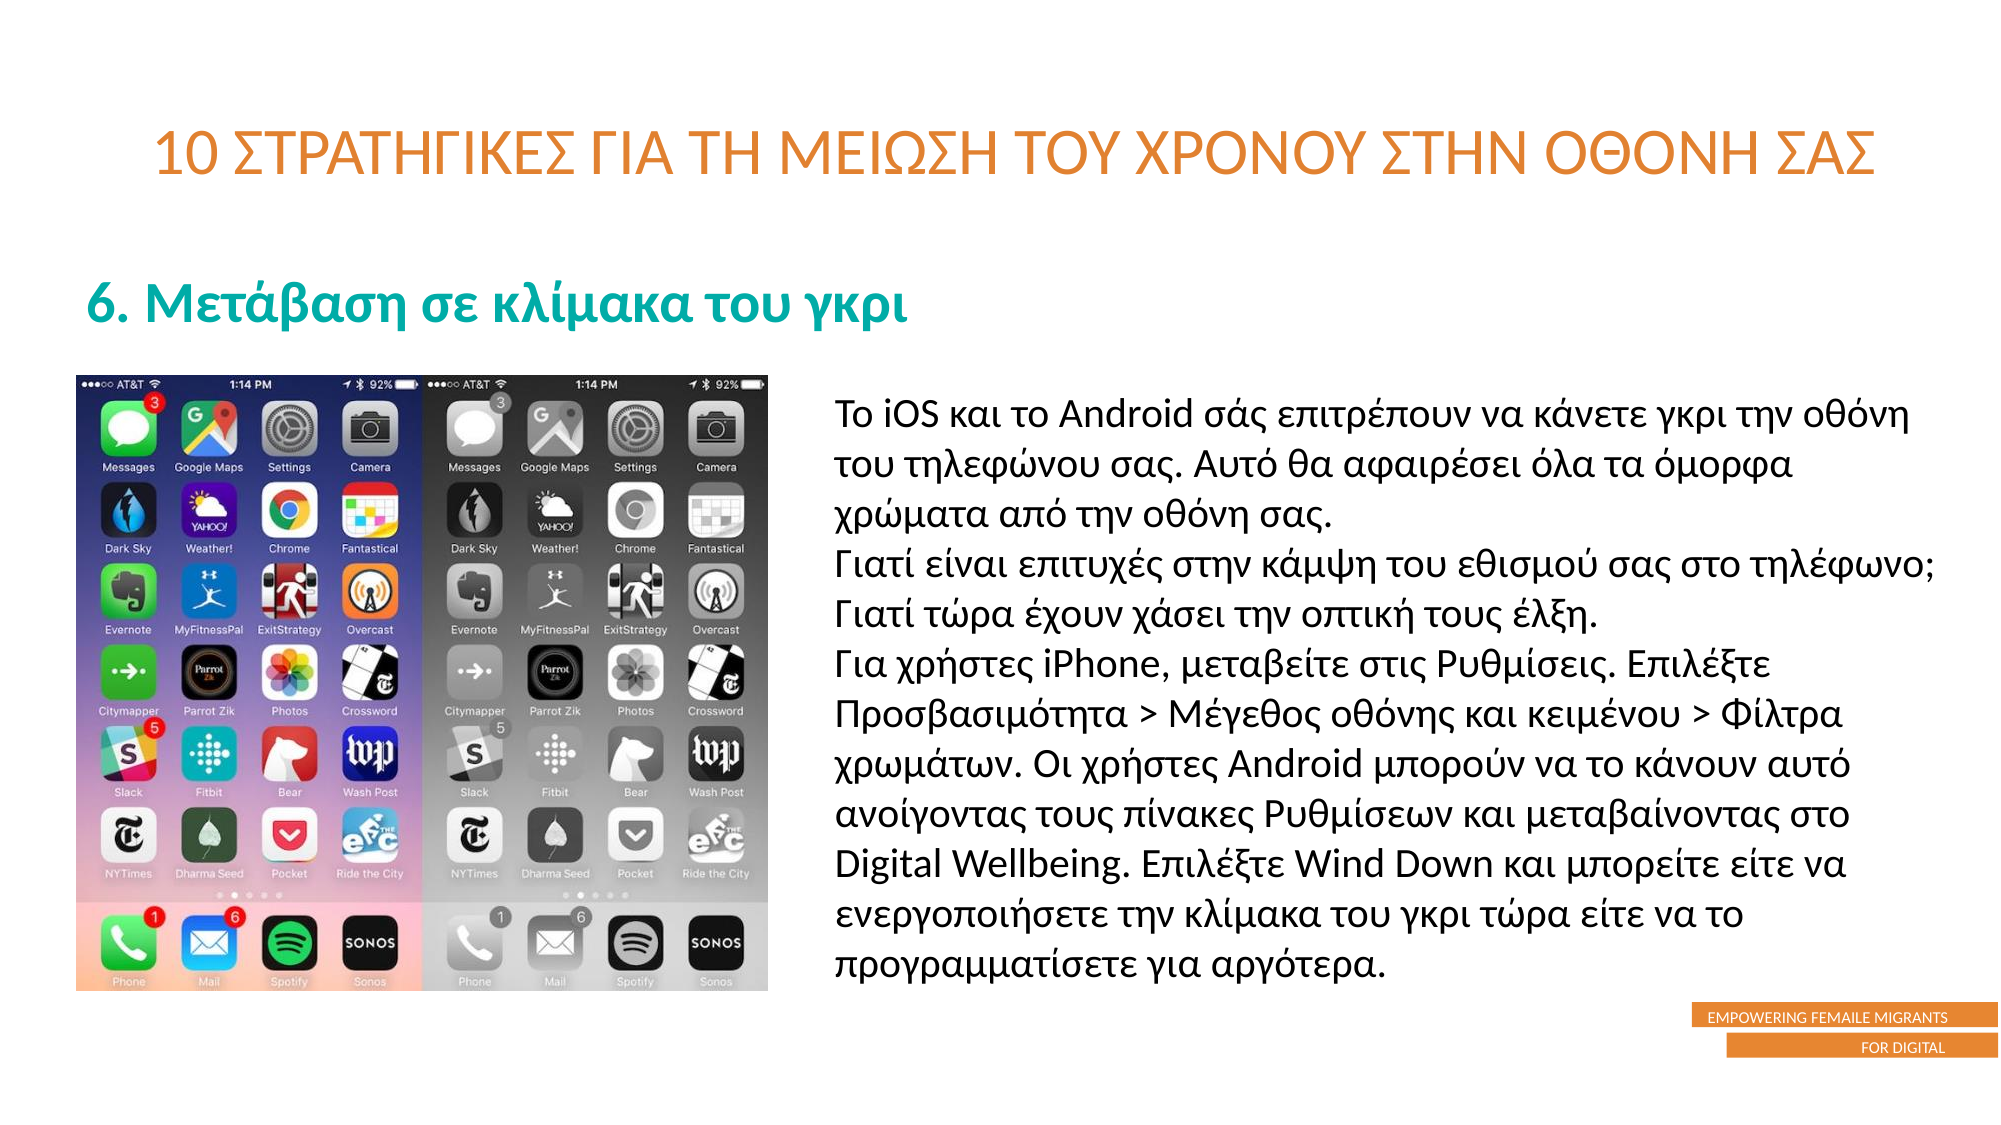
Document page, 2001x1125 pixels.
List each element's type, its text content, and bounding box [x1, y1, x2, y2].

picture [76, 375, 768, 991]
text_box 6. Μετάβαση σε κλίμακα του γκρι [76, 258, 1218, 1082]
text_box Το iOS και το Android σάς επιτρέπουν να κάνετε γκρι την οθόνη του τηλεφώνου σας. Αυτό θα αφαιρέσει όλα τα όμορφα χρώματα από την οθόνη σας. Γιατί είναι επιτυχές στην κάμψη του εθισμού σας στο τηλέφωνο; Γιατί τώρα έχουν χάσει την οπτική τους έλξη. Για χρήστες iPhone, μεταβείτε στις Ρυθμίσεις. Επιλέξτε Προσβασιμότητα > Μέγεθος οθόνης και κειμένου > Φίλτρα χρωμάτων. Οι χρήστες Android μπορούν να το κάνουν αυτό ανοίγοντας τους πίνακες Ρυθμίσεων και μεταβαίνοντας στο Digital Wellbeing. Επιλέξτε Wind Down και μπορείτε είτε να ενεργοποιήσετε την κλίμακα του γκρι τώρα είτε να το προγραμματίσετε για αργότερα. [824, 330, 1967, 1125]
text_box 10 ΣΤΡΑΤΗΓΙΚΕΣ ΓΙΑ ΤΗ ΜΕΙΩΣΗ ΤΟΥ ΧΡΟΝΟΥ ΣΤΗΝ ΟΘΟΝΗ ΣΑΣ [121, 102, 1907, 209]
